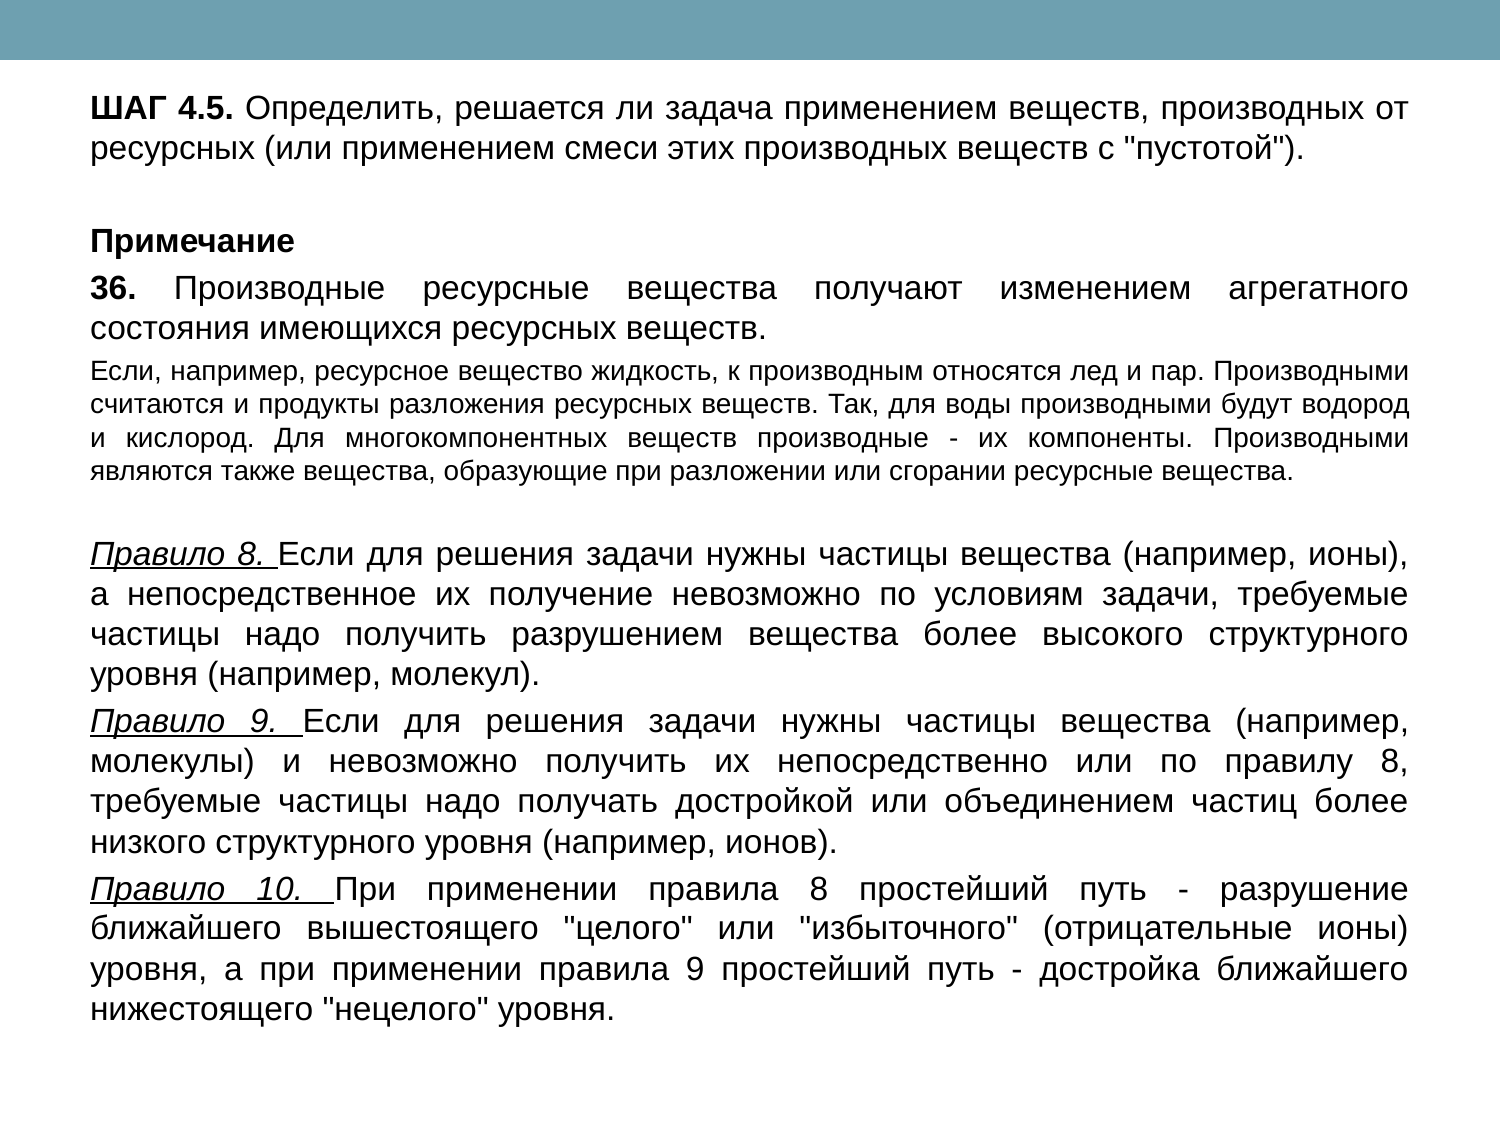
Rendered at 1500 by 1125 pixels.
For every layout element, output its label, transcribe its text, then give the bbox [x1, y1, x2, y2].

list ШАГ 4.5. Определить, решается ли задача применением веществ, производных от ресурсных (или применением смеси этих производных веществ с "пустотой"). Примечание 36. Производные ресурсные вещества получают изменением агрегатного состояния имеющихся ресурсных веществ. Если, например, ресурсное вещество жидкость, к производным относятся лед и пар. Производными считаются и продукты разложения ресурсных веществ. Так, для воды производными будут водород и кислород. Для многокомпонентных веществ производные - их компоненты. Производными являются также вещества, образующие при разложении или сгорании ресурсные вещества. Правило 8. Если для решения задачи нужны частицы вещества (например, ионы), а непосредственное их получение невозможно по условиям задачи, требуемые частицы надо получить разрушением вещества более высокого структурного уровня (например, молекул). Правило 9. Если для решения задачи нужны частицы вещества (например, молекулы) и невозможно получить их непосредственно или по правилу 8, требуемые частицы надо получать достройкой или объединением частиц более низкого структурного уровня (например, ионов). Правило 10. При применении правила 8 простейший путь - разрушение ближайшего вышестоящего "целого" или "избыточного" (отрицательные ионы) уровня, а при применении правила 9 простейший путь - достройка ближайшего нижестоящего "нецелого" уровня. [75, 78, 1425, 1063]
